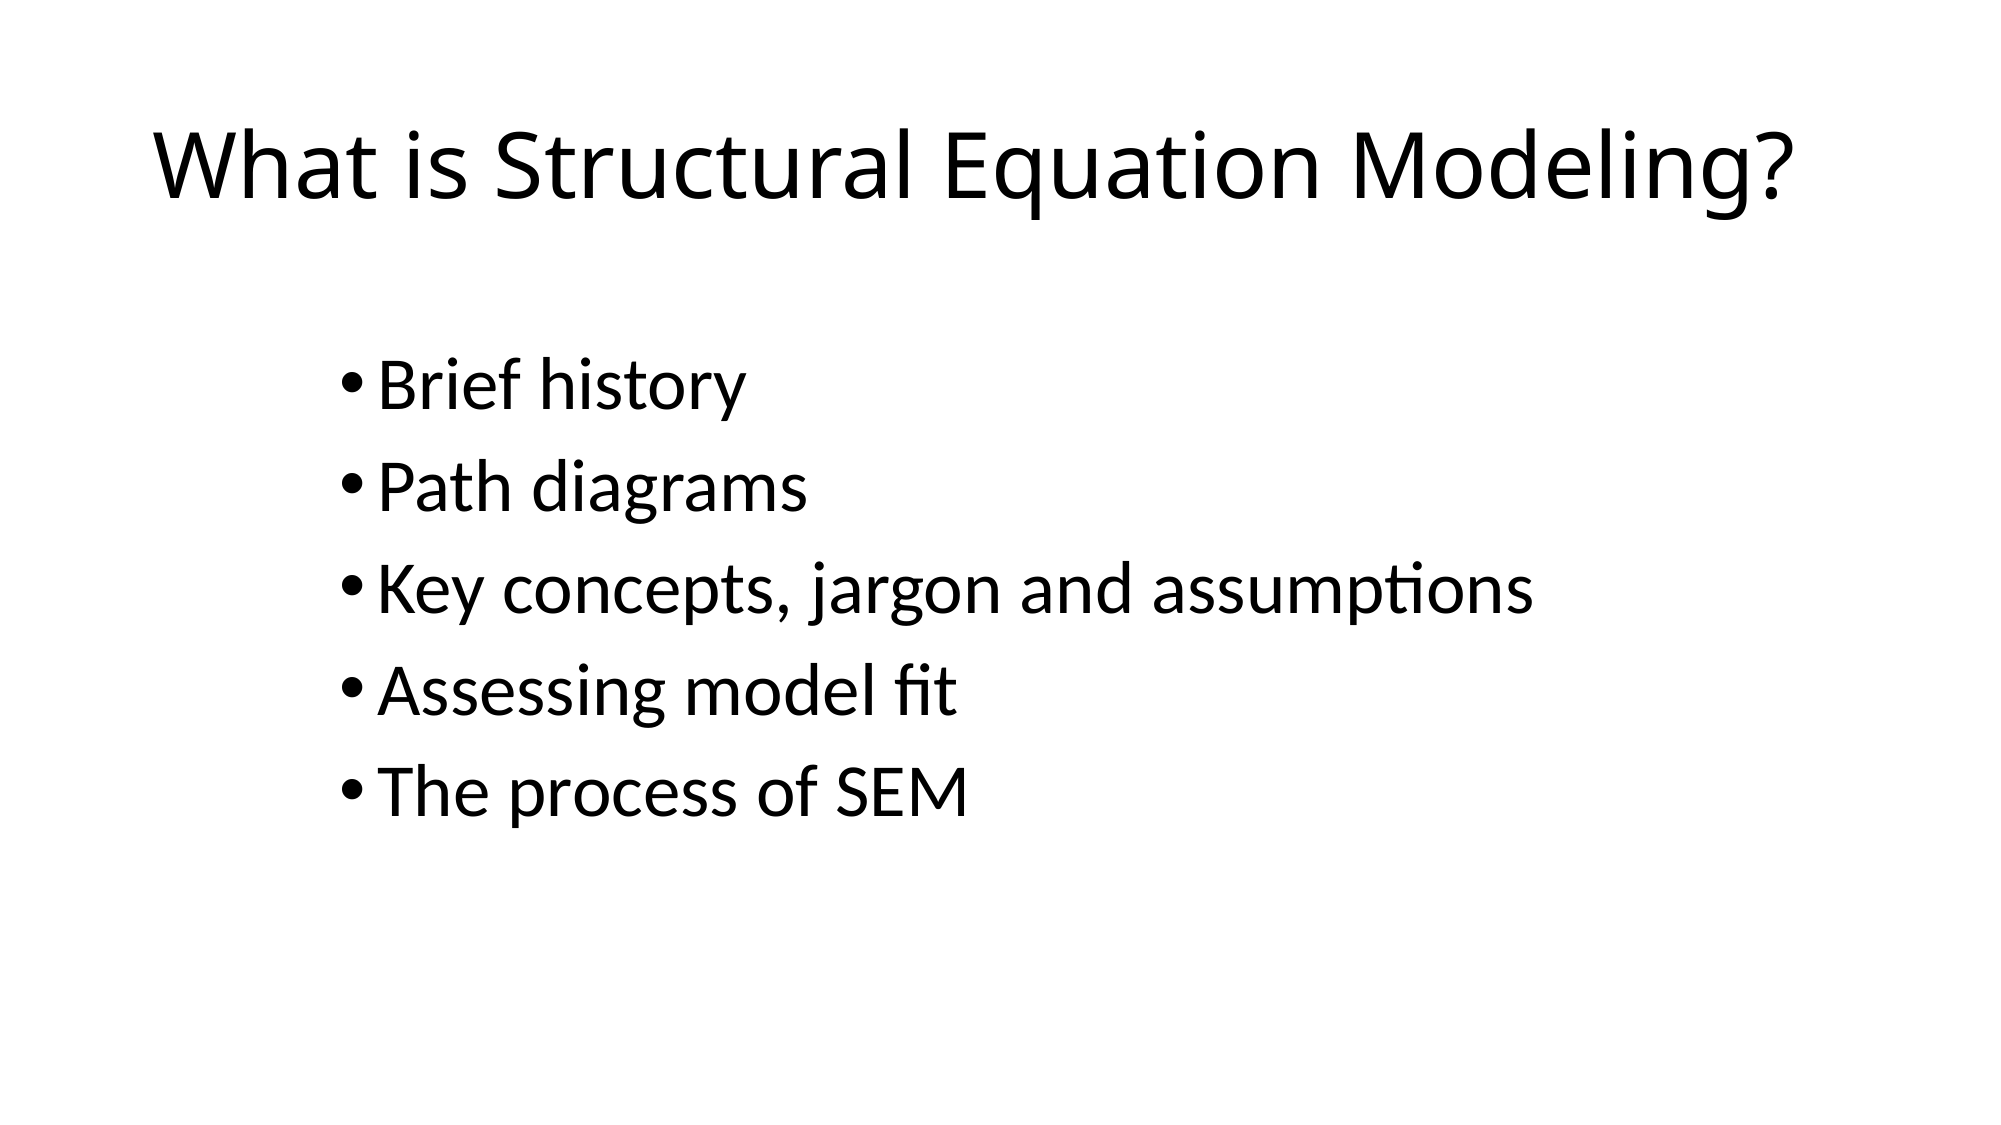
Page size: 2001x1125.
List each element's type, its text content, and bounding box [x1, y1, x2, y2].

list Brief history Path diagrams Key concepts, jargon and assumptions Assessing model fit The process of SEM [324, 337, 1675, 950]
title What is Structural Equation Modeling? [137, 59, 1863, 278]
